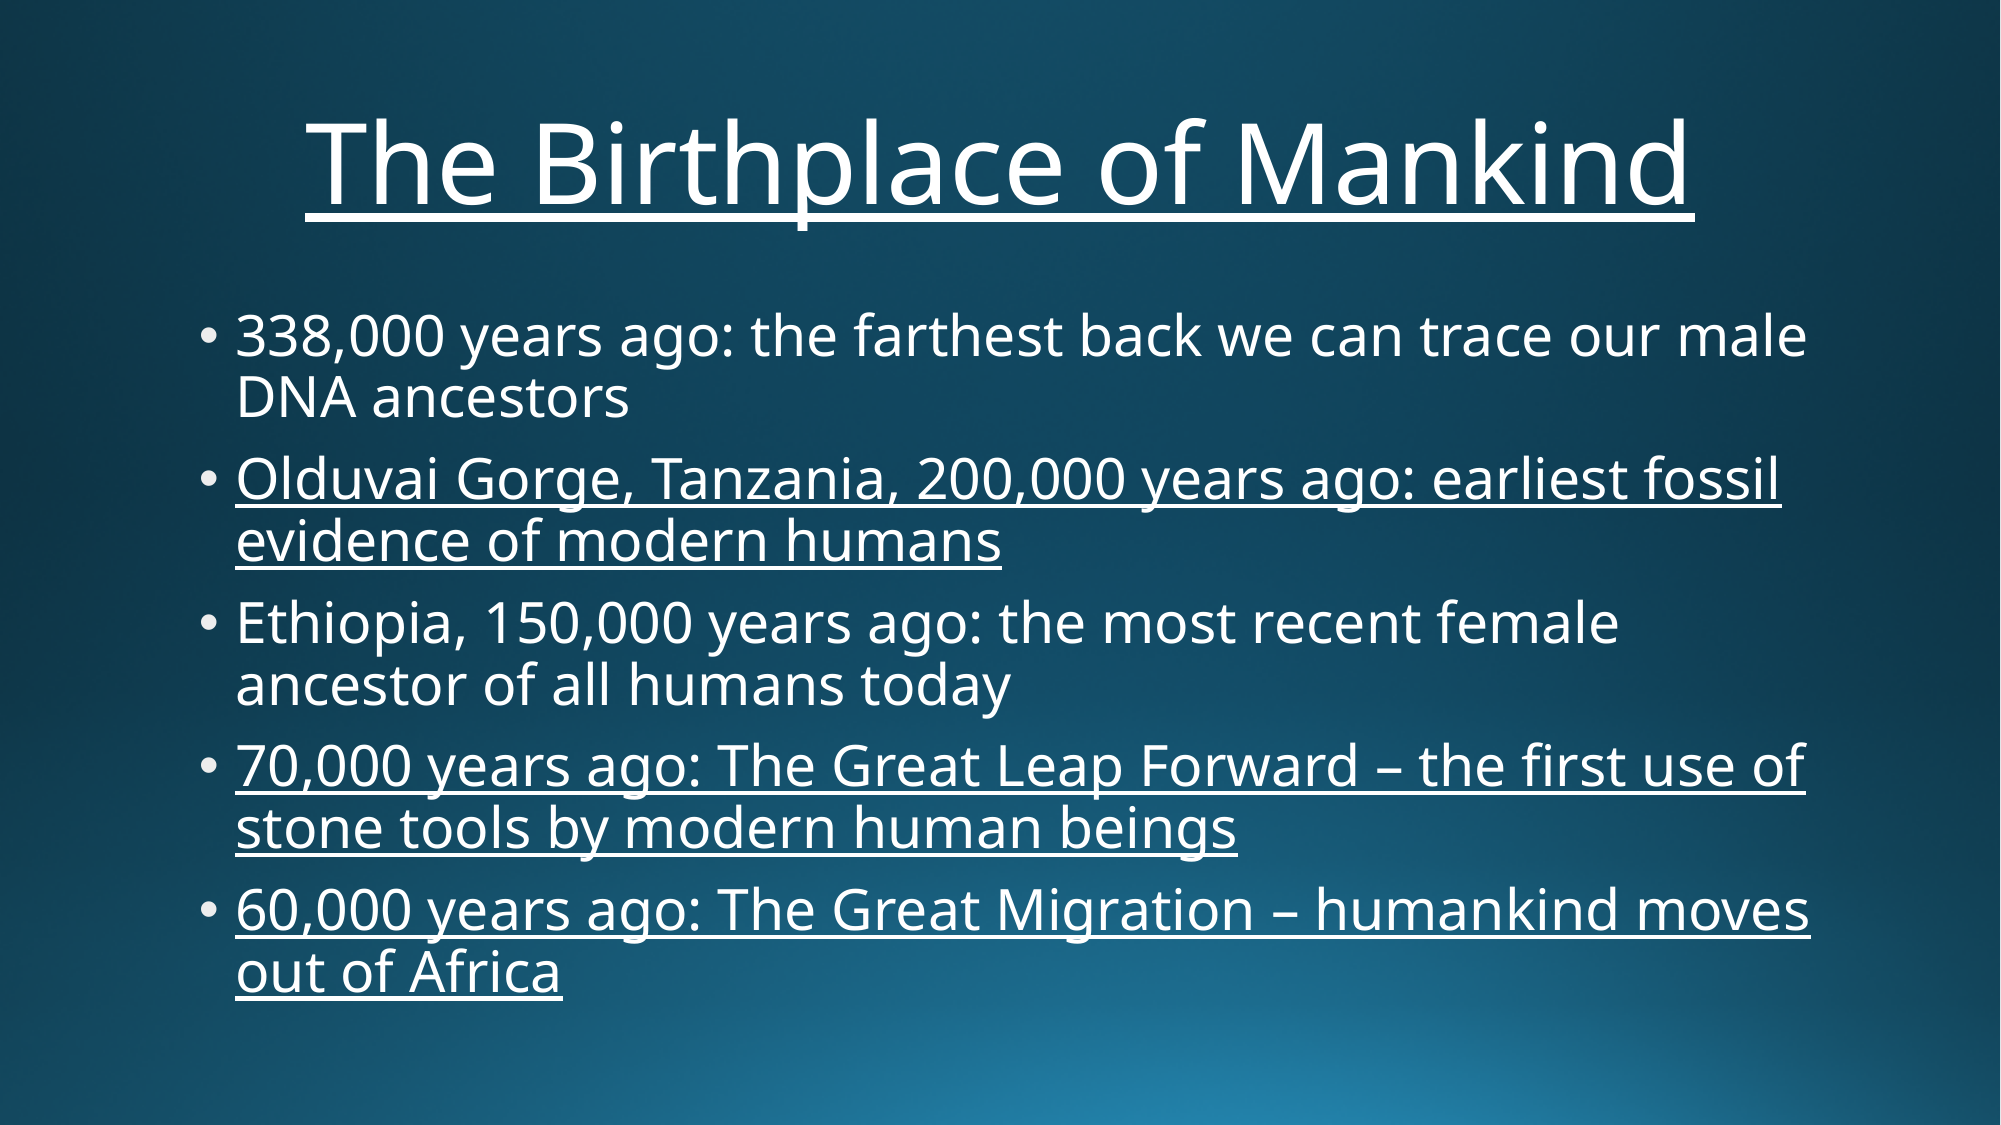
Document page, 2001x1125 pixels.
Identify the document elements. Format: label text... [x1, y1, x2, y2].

title The Birthplace of Mankind [137, 59, 1863, 278]
picture [0, 0, 2001, 1125]
list 338,000 years ago: the farthest back we can trace our male DNA ancestors Olduvai Gorge, Tanzania, 200,000 years ago: earliest fossil evidence of modern humans Ethiopia, 150,000 years ago: the most recent female ancestor of all humans today 70,000 years ago: The Great Leap Forward – the first use of stone tools by modern human beings 60,000 years ago: The Great Migration – humankind moves out of Africa [183, 299, 1863, 1014]
